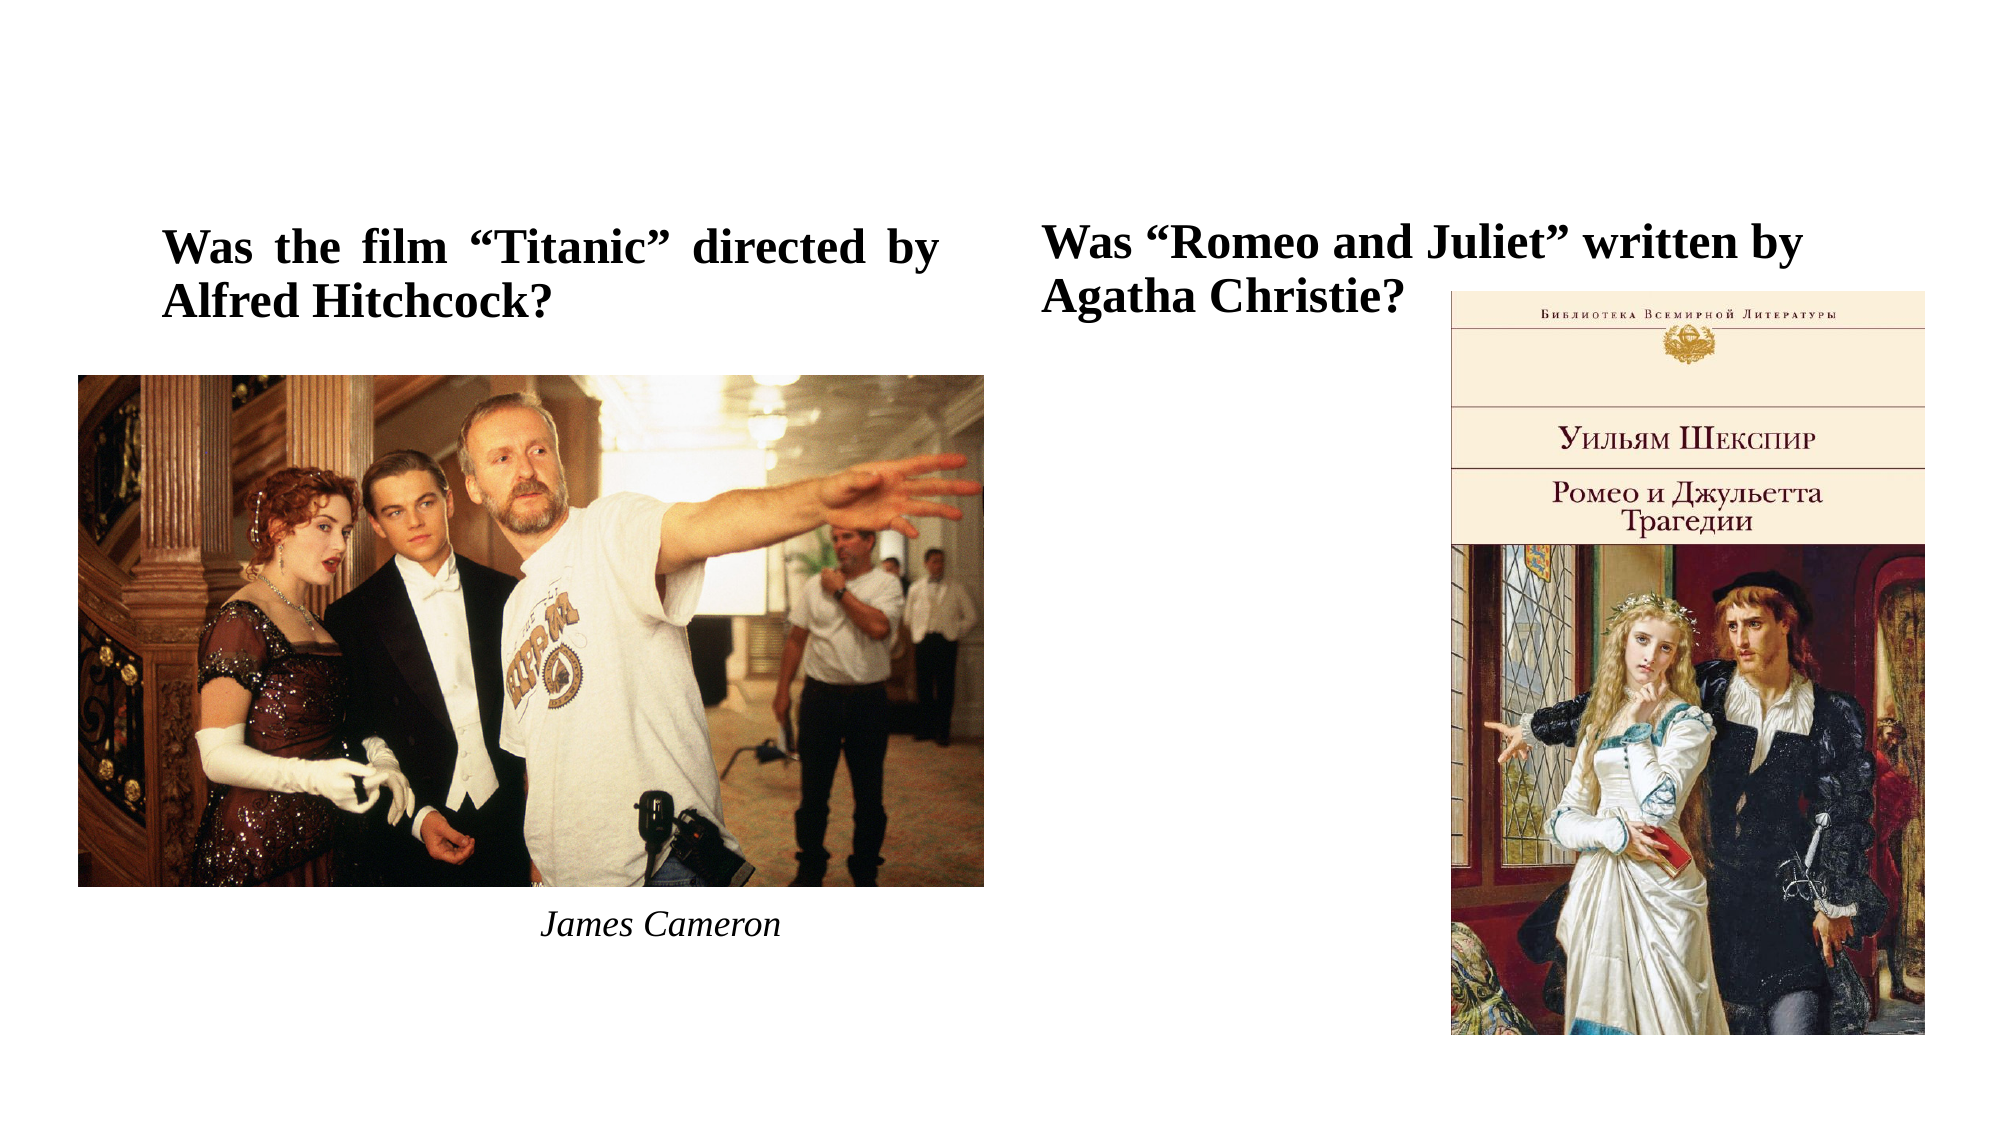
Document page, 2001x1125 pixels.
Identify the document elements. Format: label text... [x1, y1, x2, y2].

text_box James Cameron [516, 891, 814, 952]
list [78, 375, 984, 887]
list Was the film “Titanic” directed by Alfred Hitchcock? [109, 275, 956, 375]
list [1451, 291, 1925, 1035]
list Was “Romeo and Juliet” written by Agatha Christie? [1026, 195, 1877, 331]
